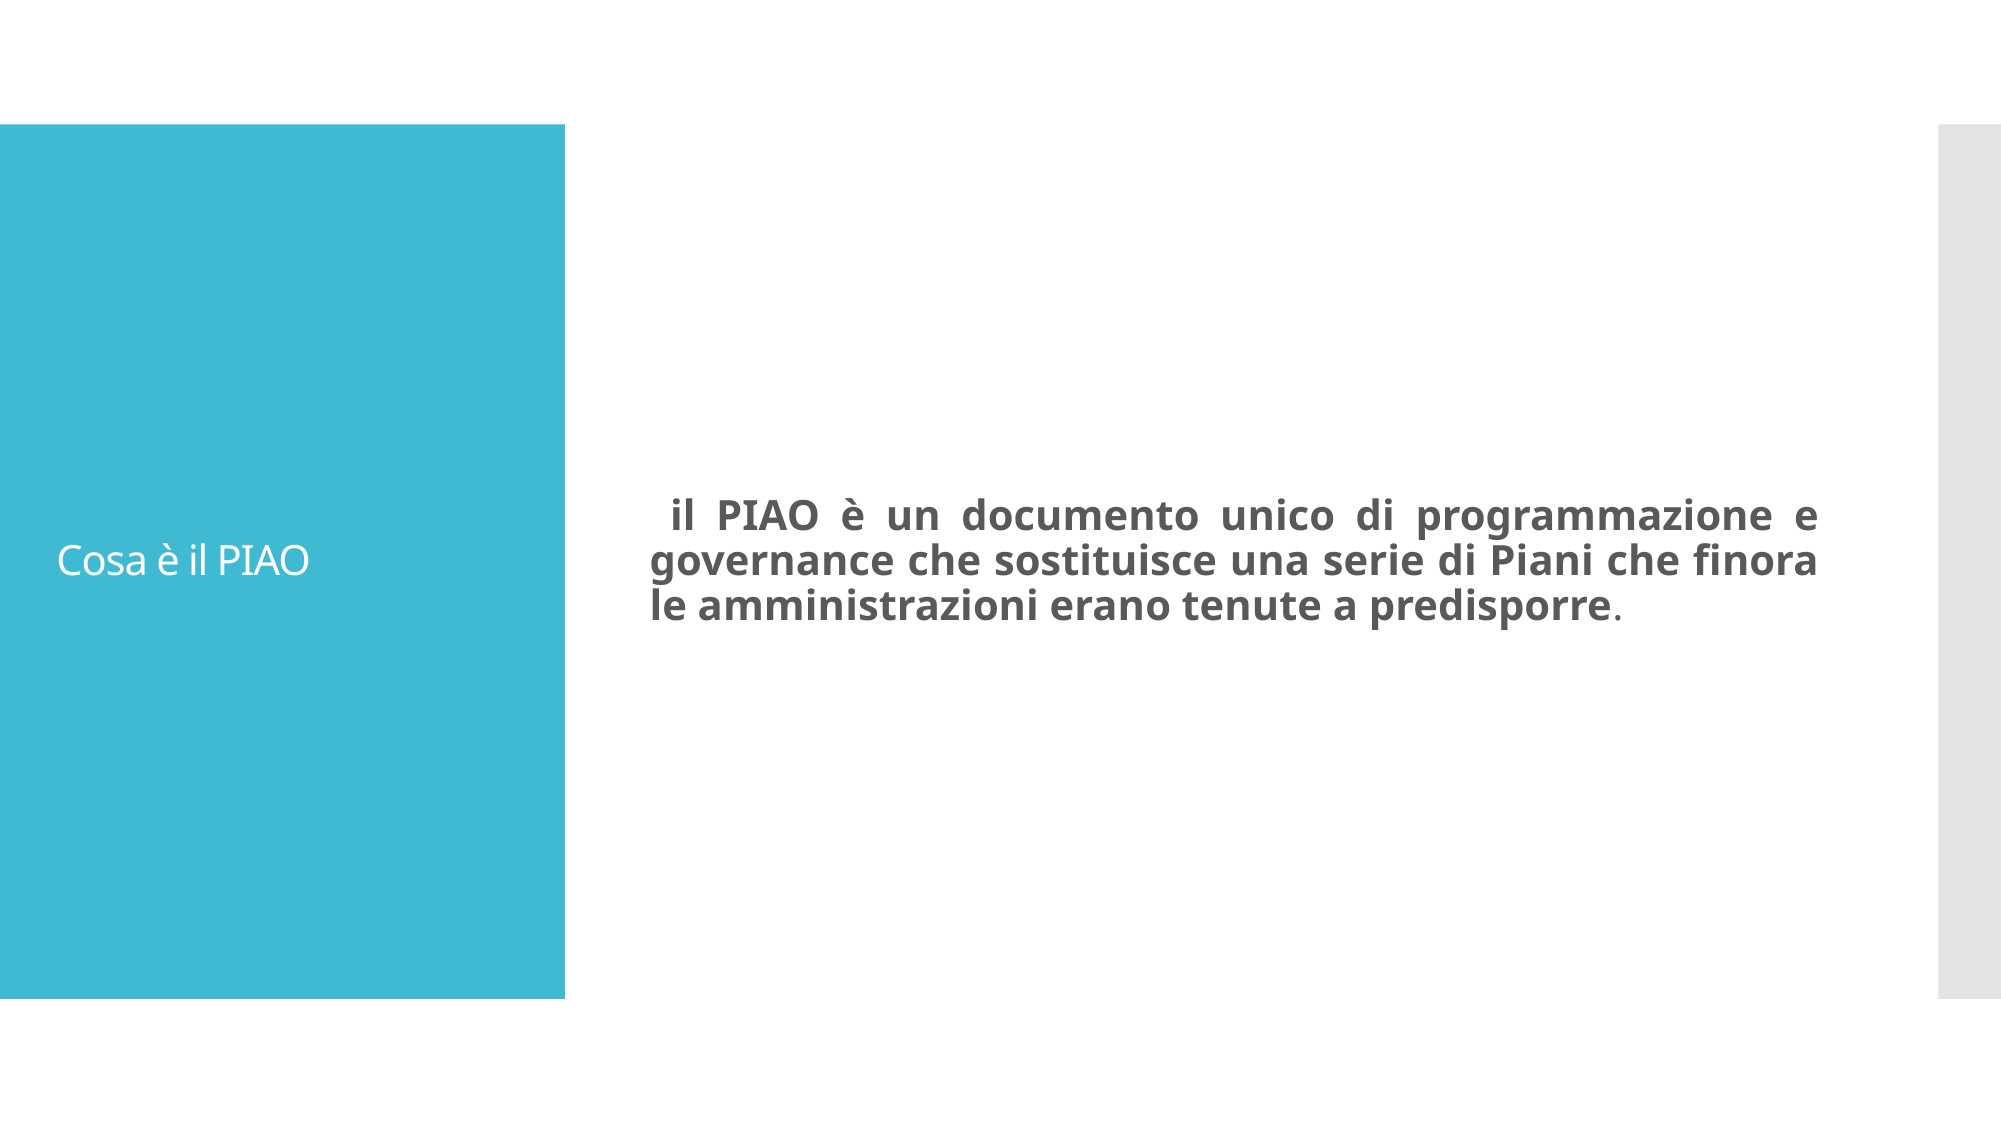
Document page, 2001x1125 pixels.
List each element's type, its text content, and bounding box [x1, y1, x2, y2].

title Cosa è il PIAO [41, 184, 525, 939]
list il PIAO è un documento unico di programmazione e governance che sostituisce una serie di Piani che finora le amministrazioni erano tenute a predisporre. [634, 141, 1835, 982]
